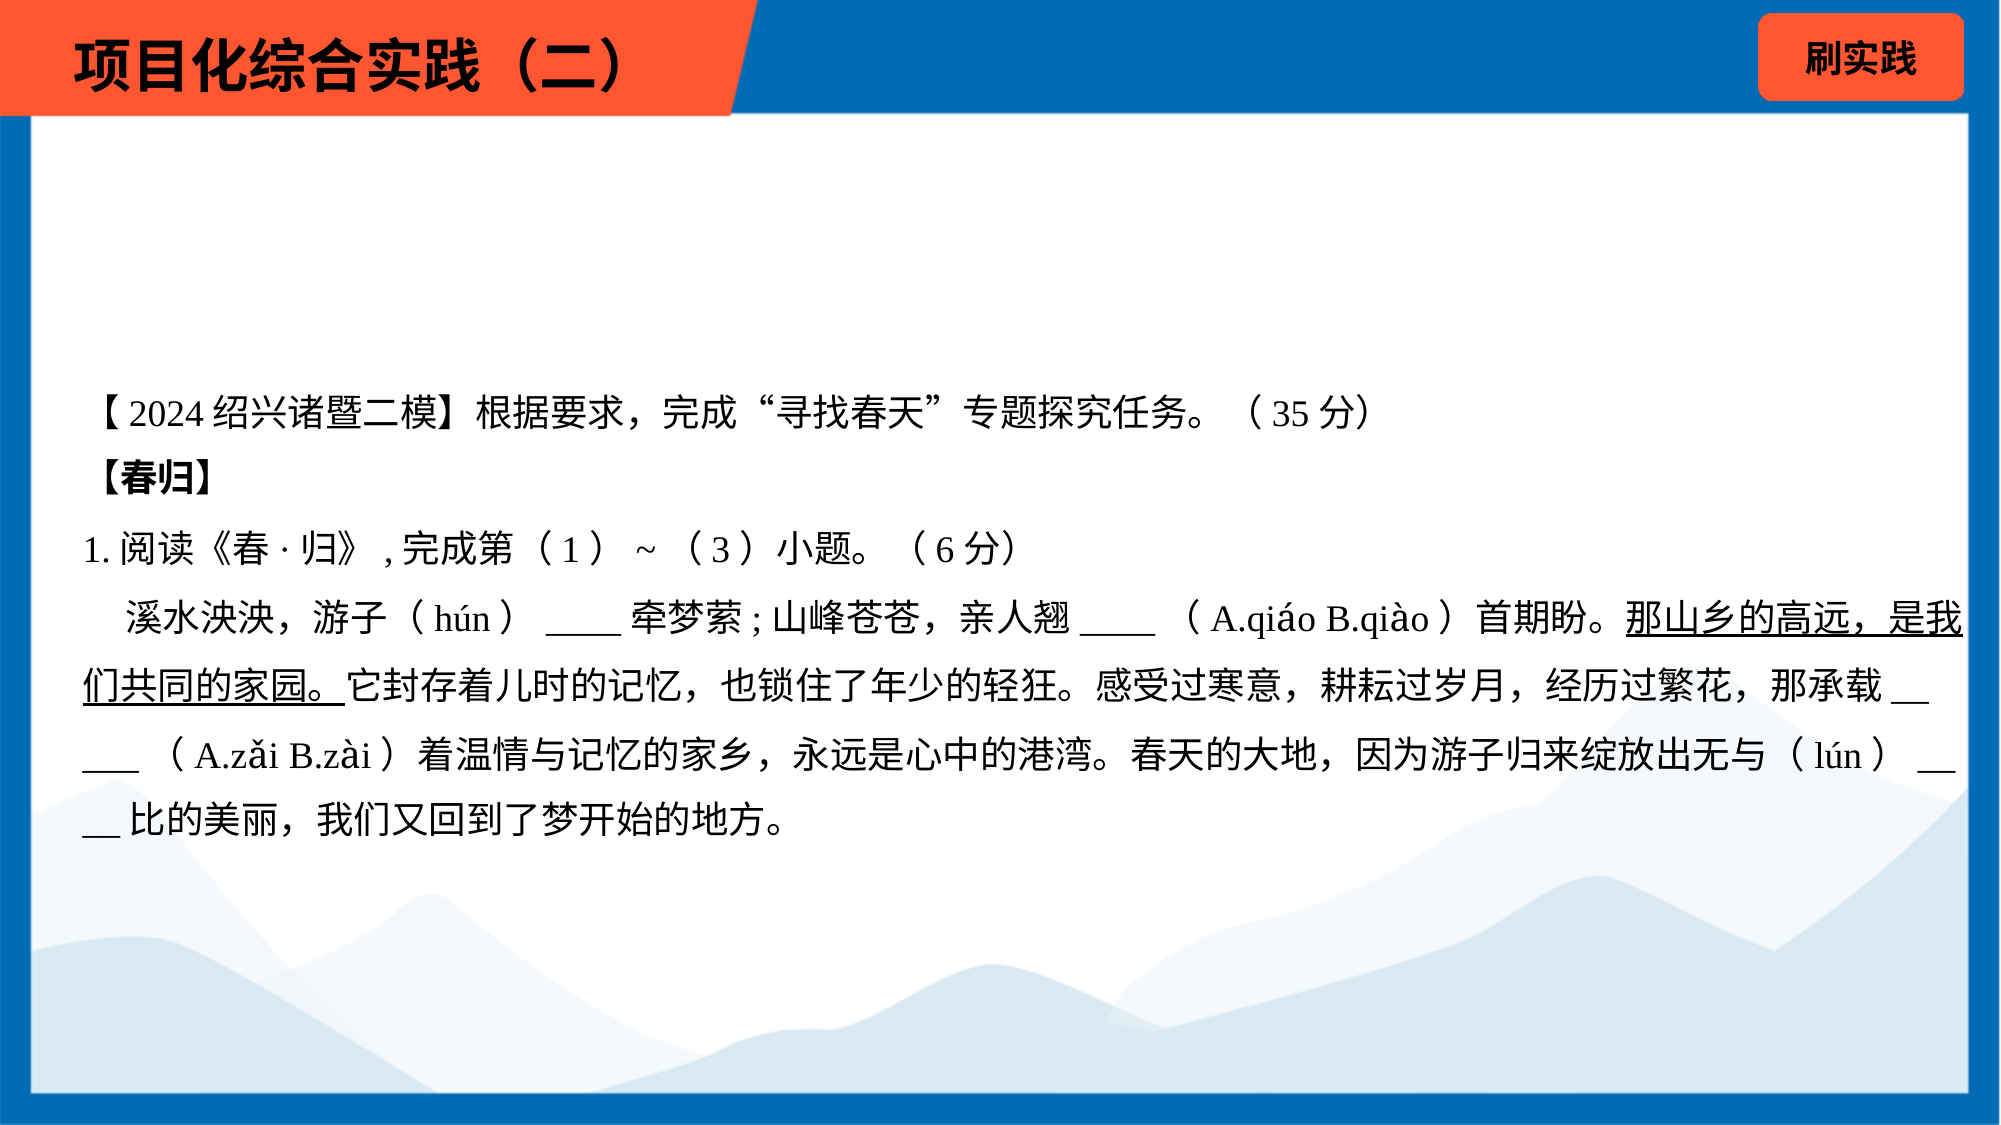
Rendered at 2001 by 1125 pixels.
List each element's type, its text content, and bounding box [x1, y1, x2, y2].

text_box 【2024绍兴诸暨二模】根据要求，完成“寻找春天”专题探究任务。（35分） 【春归】 [82, 365, 1917, 492]
picture [0, 0, 2000, 1125]
text_box 1.阅读《春·归》,完成第（1）~（3）小题。（6分） 溪水泱泱，游子（hún）____牵梦萦;山峰苍苍，亲人翘____（A.qiáo B.qiào）首期盼。那山乡的高远，是我 们共同的家园。它封存着儿时的记忆，也锁住了年少的轻狂。感受过寒意，耕耘过岁月，经历过繁花，那承载__ ___（A.zǎi B.zài）着温情与记忆的家乡，永远是心中的港湾。春天的大地，因为游子归来绽放出无与（lún）__ __比的美丽，我们又回到了梦开始的地方。 [82, 501, 1917, 834]
